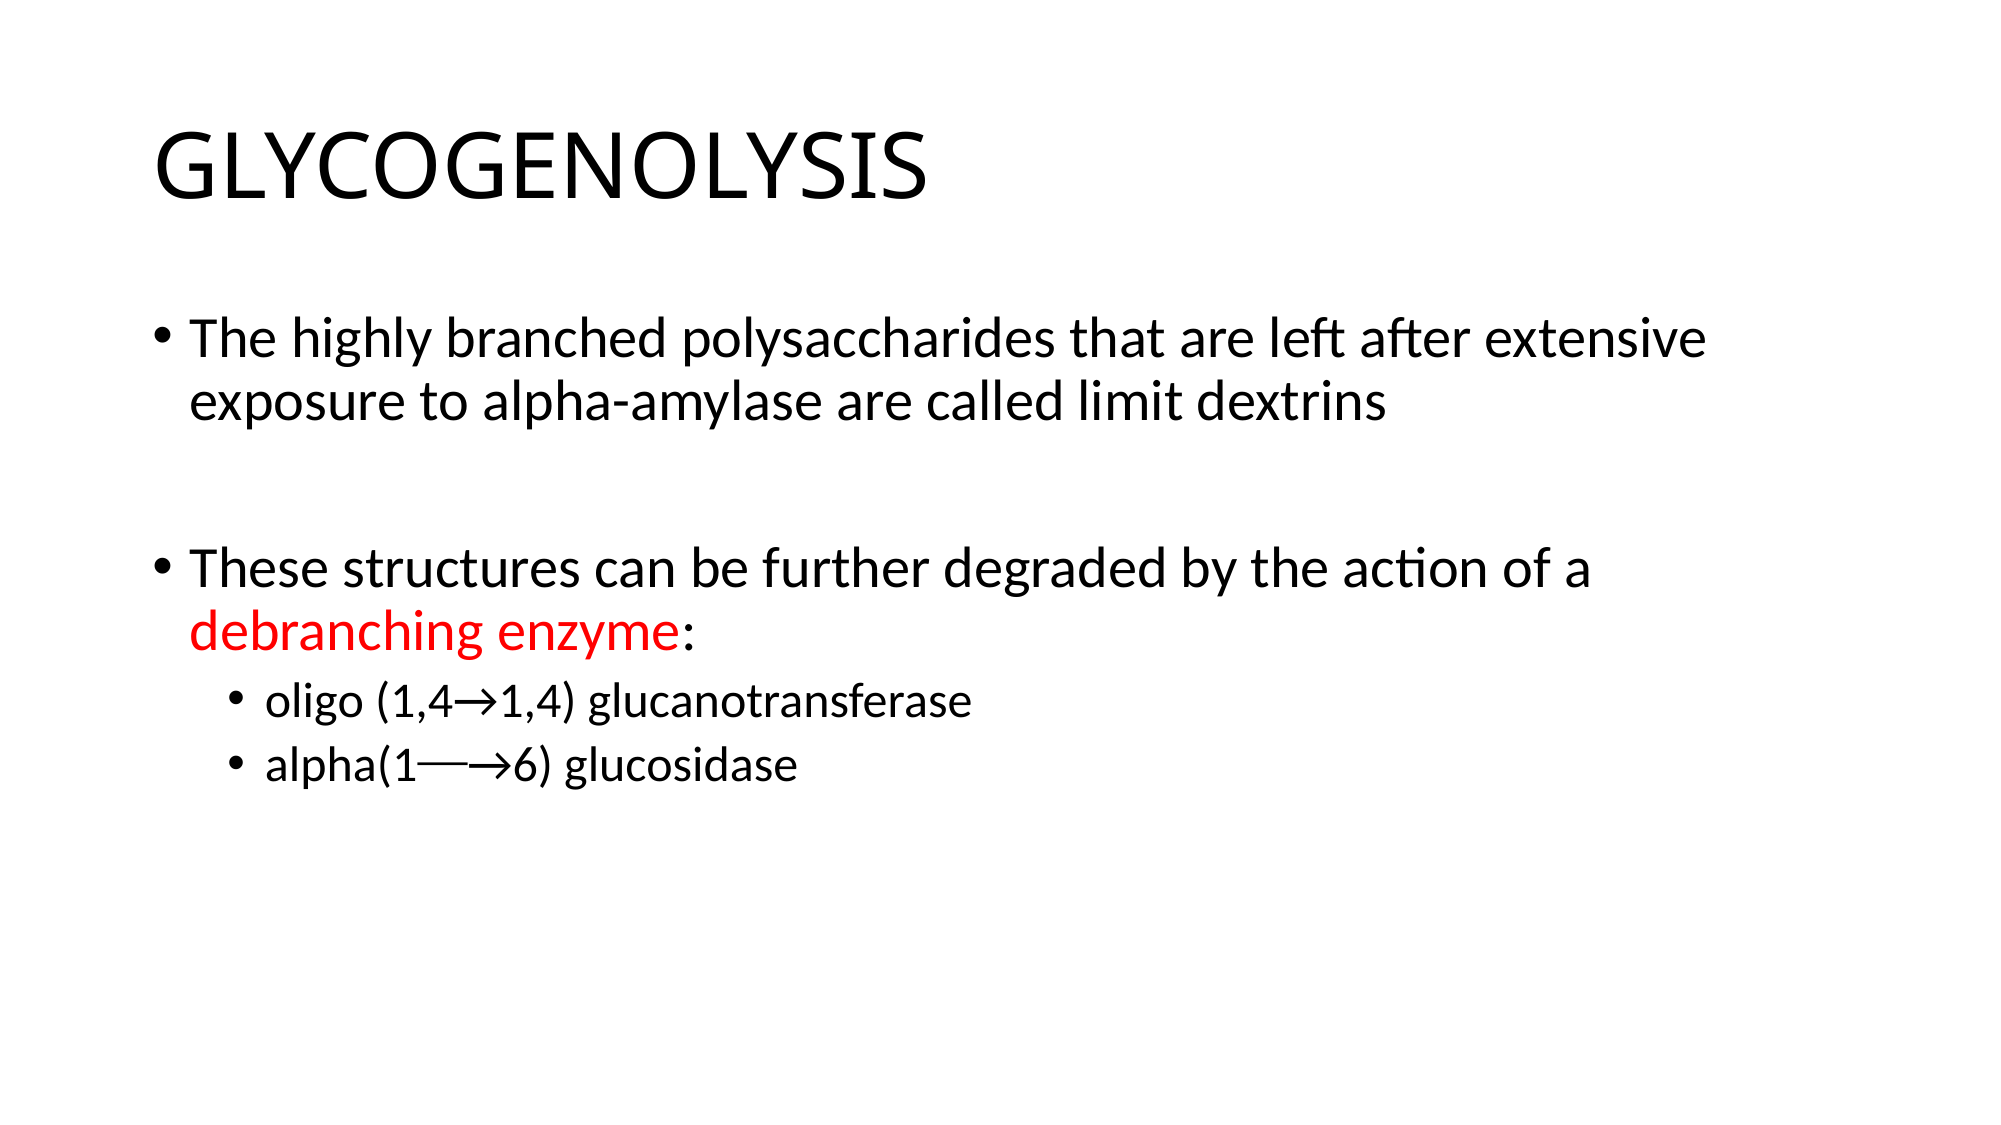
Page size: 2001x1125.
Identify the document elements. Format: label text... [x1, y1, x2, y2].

list The highly branched polysaccharides that are left after extensive exposure to alpha-amylase are called limit dextrins These structures can be further degraded by the action of a debranching enzyme: oligo (1,4→1,4) glucanotransferase alpha(1⎯→6) glucosidase [137, 299, 1863, 1014]
title GLYCOGENOLYSIS [137, 59, 1863, 278]
